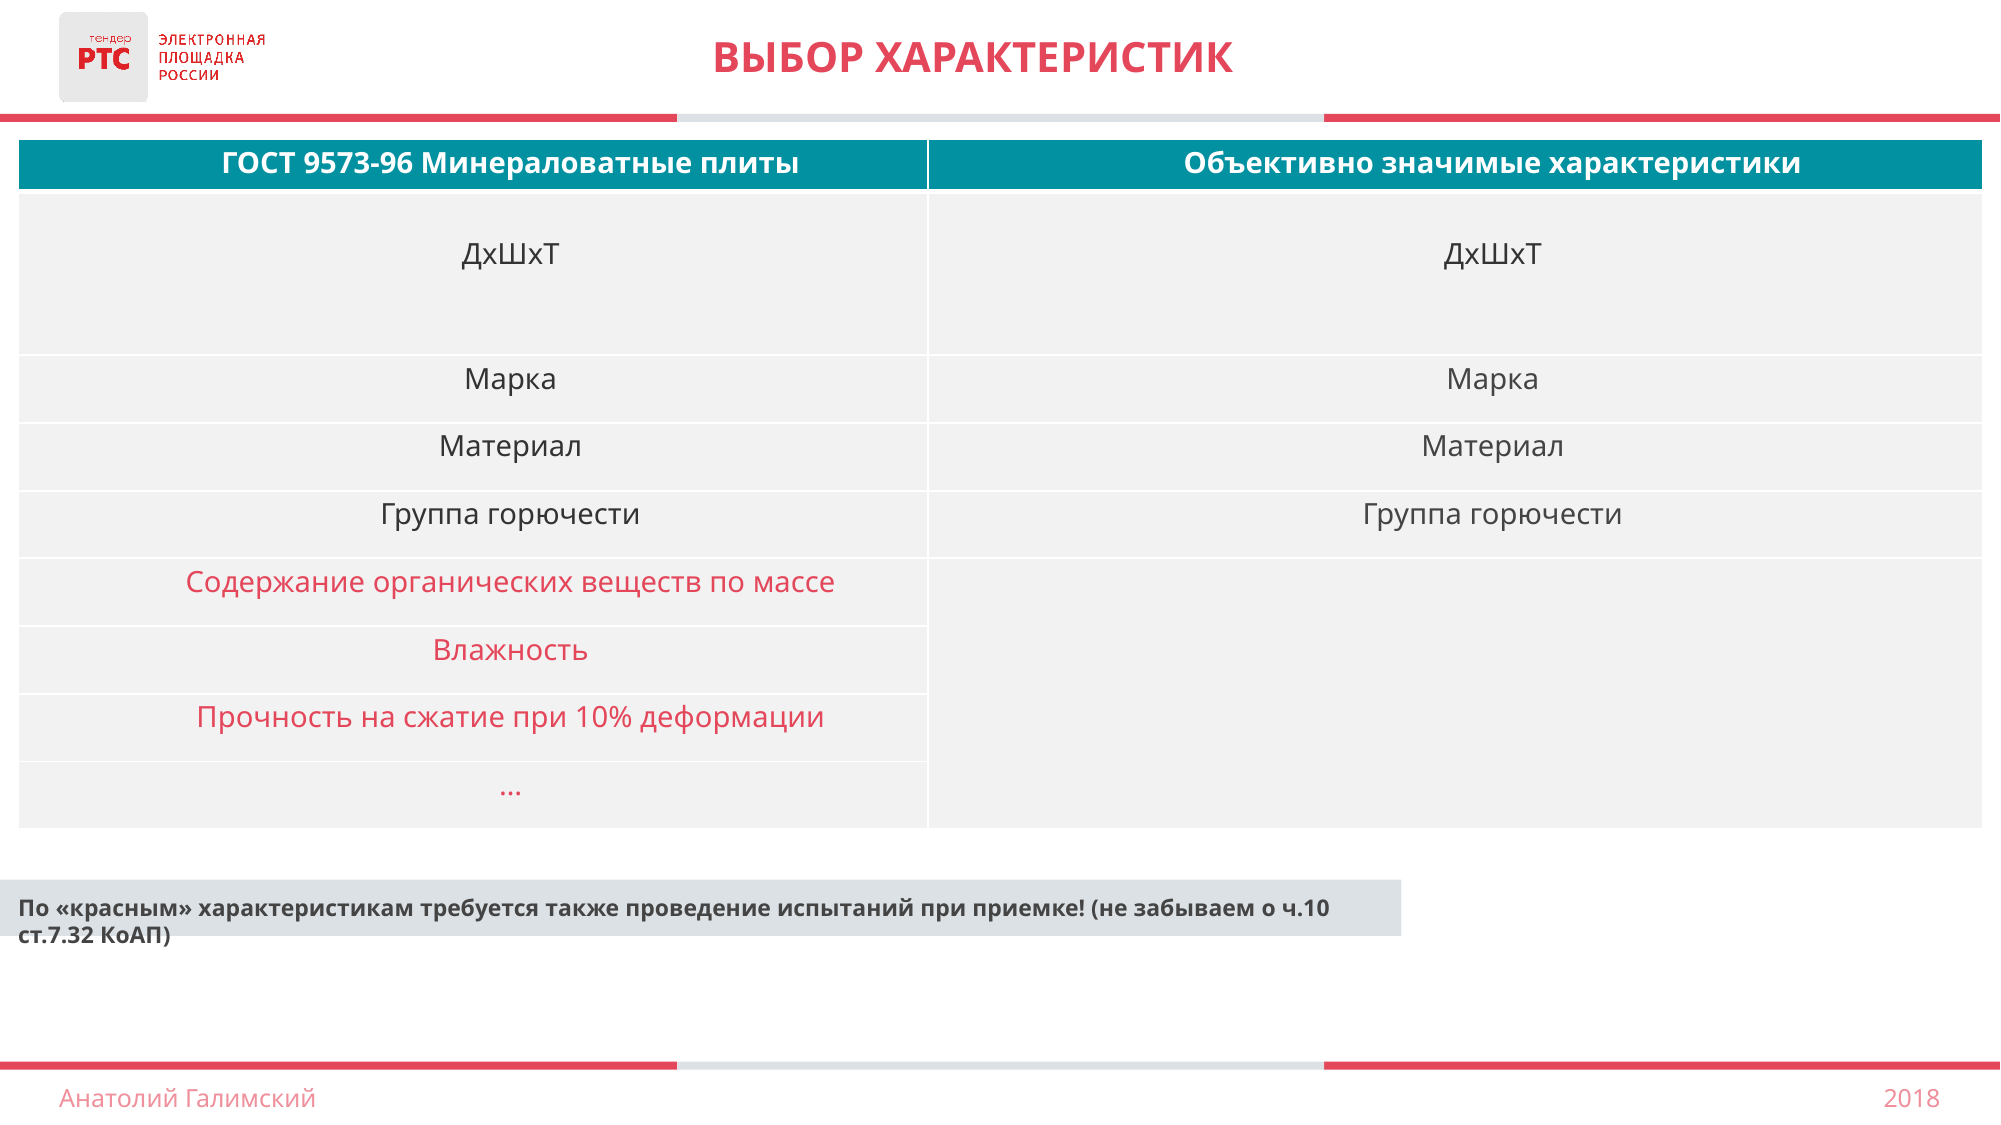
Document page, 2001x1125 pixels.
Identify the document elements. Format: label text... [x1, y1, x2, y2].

table_header ГОСТ 9573-96 Минераловатные плиты [19, 140, 927, 189]
footer Анатолий Галимский [59, 1069, 1325, 1125]
title Выбор характеристик [294, 0, 1652, 114]
table_cell Материал [19, 424, 927, 490]
table_cell Материал [929, 424, 1982, 490]
table_cell Прочность на сжатие при 10% деформации [19, 695, 927, 761]
table_cell ДхШхТ [929, 194, 1982, 354]
table_cell ДхШхТ [19, 194, 927, 354]
text_box [540, 54, 1930, 139]
table_cell Группа горючести [19, 492, 927, 557]
text_box [0, 879, 1402, 937]
table_cell Марка [19, 356, 927, 422]
table_cell Группа горючести [929, 492, 1982, 557]
table_cell Марка [929, 356, 1982, 422]
text_box По «красным» характеристикам требуется также проведение испытаний при приемке! (не забываем о ч.10 ст.7.32 КоАП) [18, 893, 1402, 949]
table_cell [929, 559, 1982, 828]
table_cell Влажность [19, 627, 927, 693]
table_cell … [19, 762, 927, 828]
table_header Объективно значимые характеристики [929, 140, 1982, 189]
picture [59, 12, 265, 102]
slide_number 2018 [1490, 1069, 1941, 1125]
table_cell Содержание органических веществ по массе [19, 559, 927, 625]
